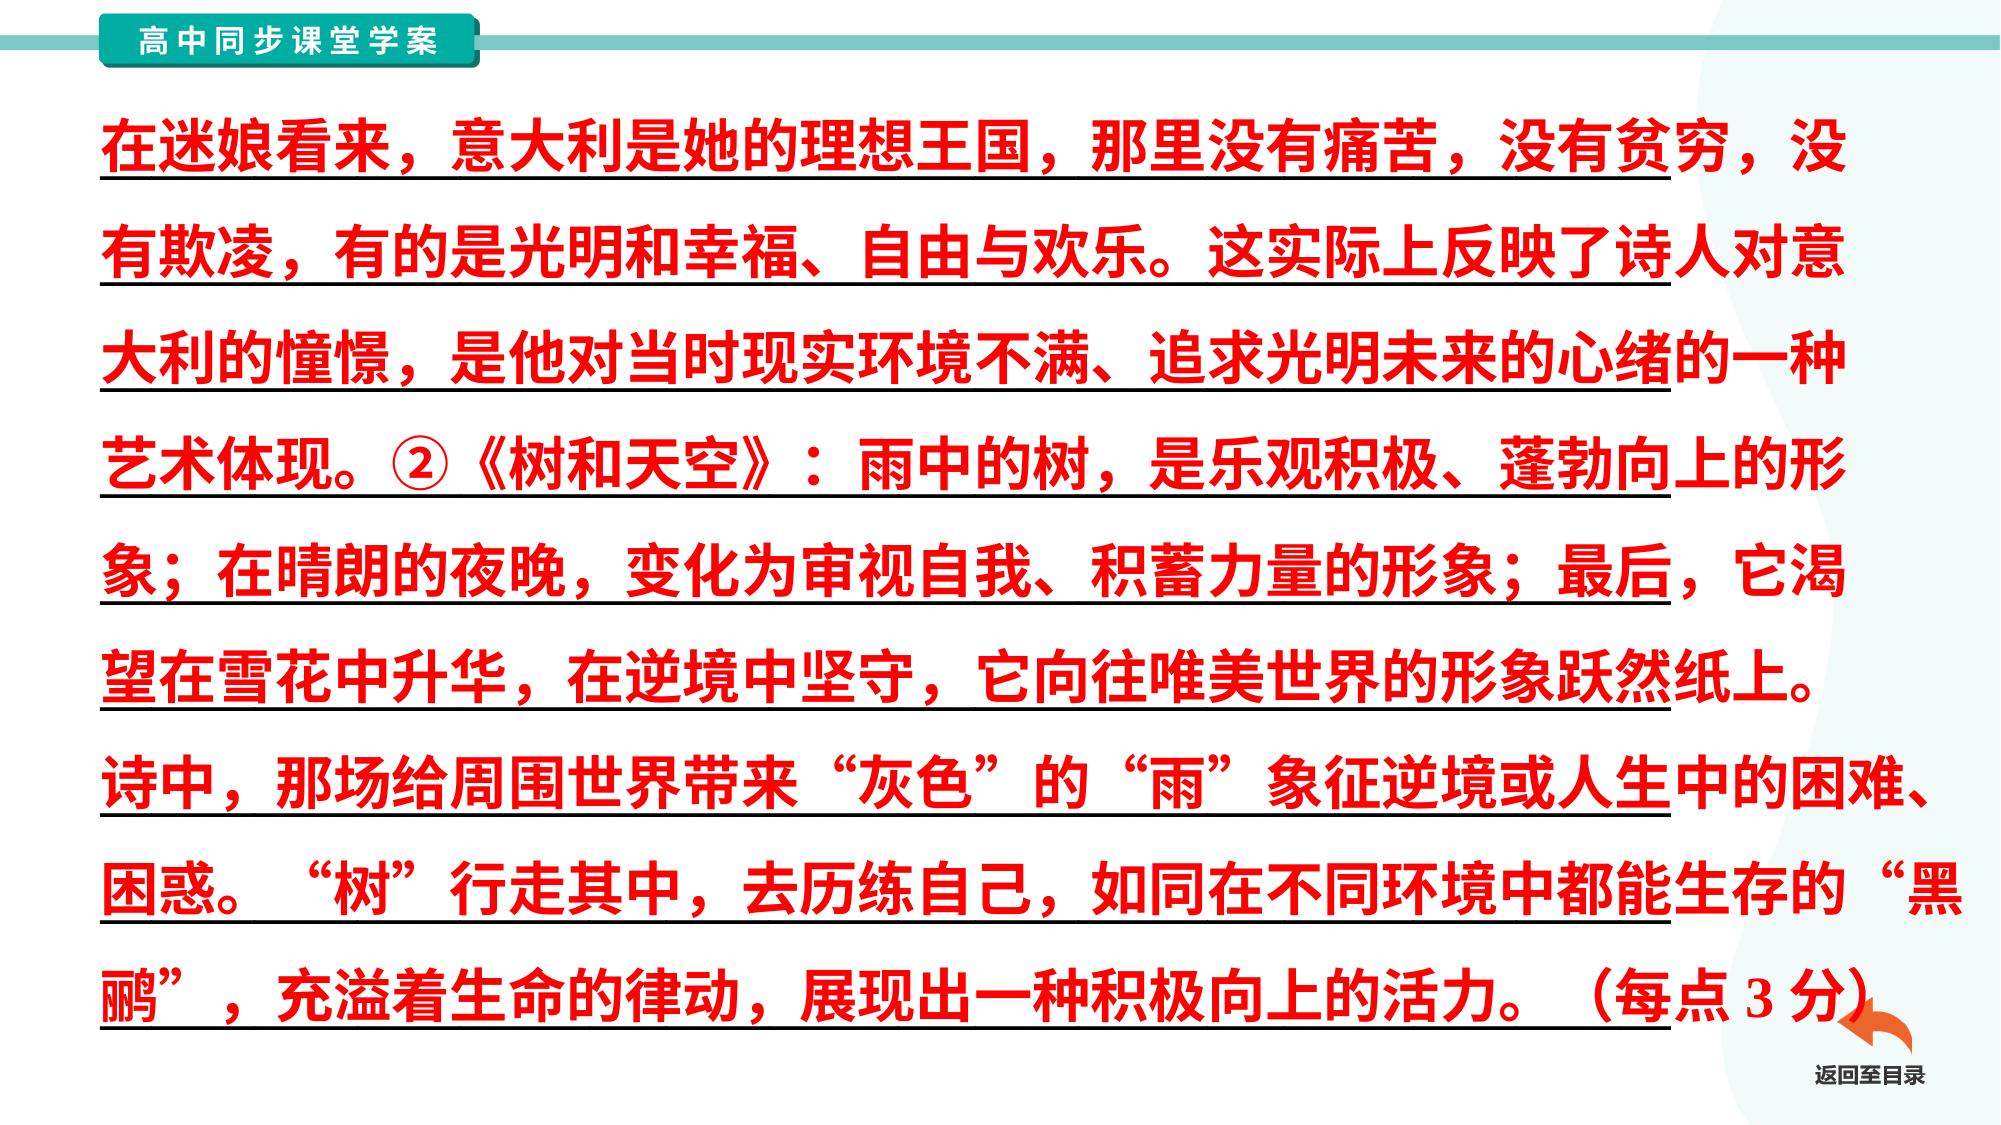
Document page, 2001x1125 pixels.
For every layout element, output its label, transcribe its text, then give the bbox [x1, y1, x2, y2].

text_box 在迷娘看来，意大利是她的理想王国，那里没有痛苦，没有贫穷，没 有欺凌，有的是光明和幸福、自由与欢乐。这实际上反映了诗人对意 大利的憧憬，是他对当时现实环境不满、追求光明未来的心绪的一种 艺术体现。②《树和天空》：雨中的树，是乐观积极、蓬勃向上的形 象；在晴朗的夜晚，变化为审视自我、积蓄力量的形象；最后，它渴 望在雪花中升华，在逆境中坚守，它向往唯美世界的形象跃然纸上。 诗中，那场给周围世界带来“灰色”的“雨”象征逆境或人生中的困难、 困惑。“树”行走其中，去历练自己，如同在不同环境中都能生存的“黑 鹂”，充溢着生命的律动，展现出一种积极向上的活力。（每点3分） [100, 72, 1899, 1029]
picture [0, 0, 2000, 1125]
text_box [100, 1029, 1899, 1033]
